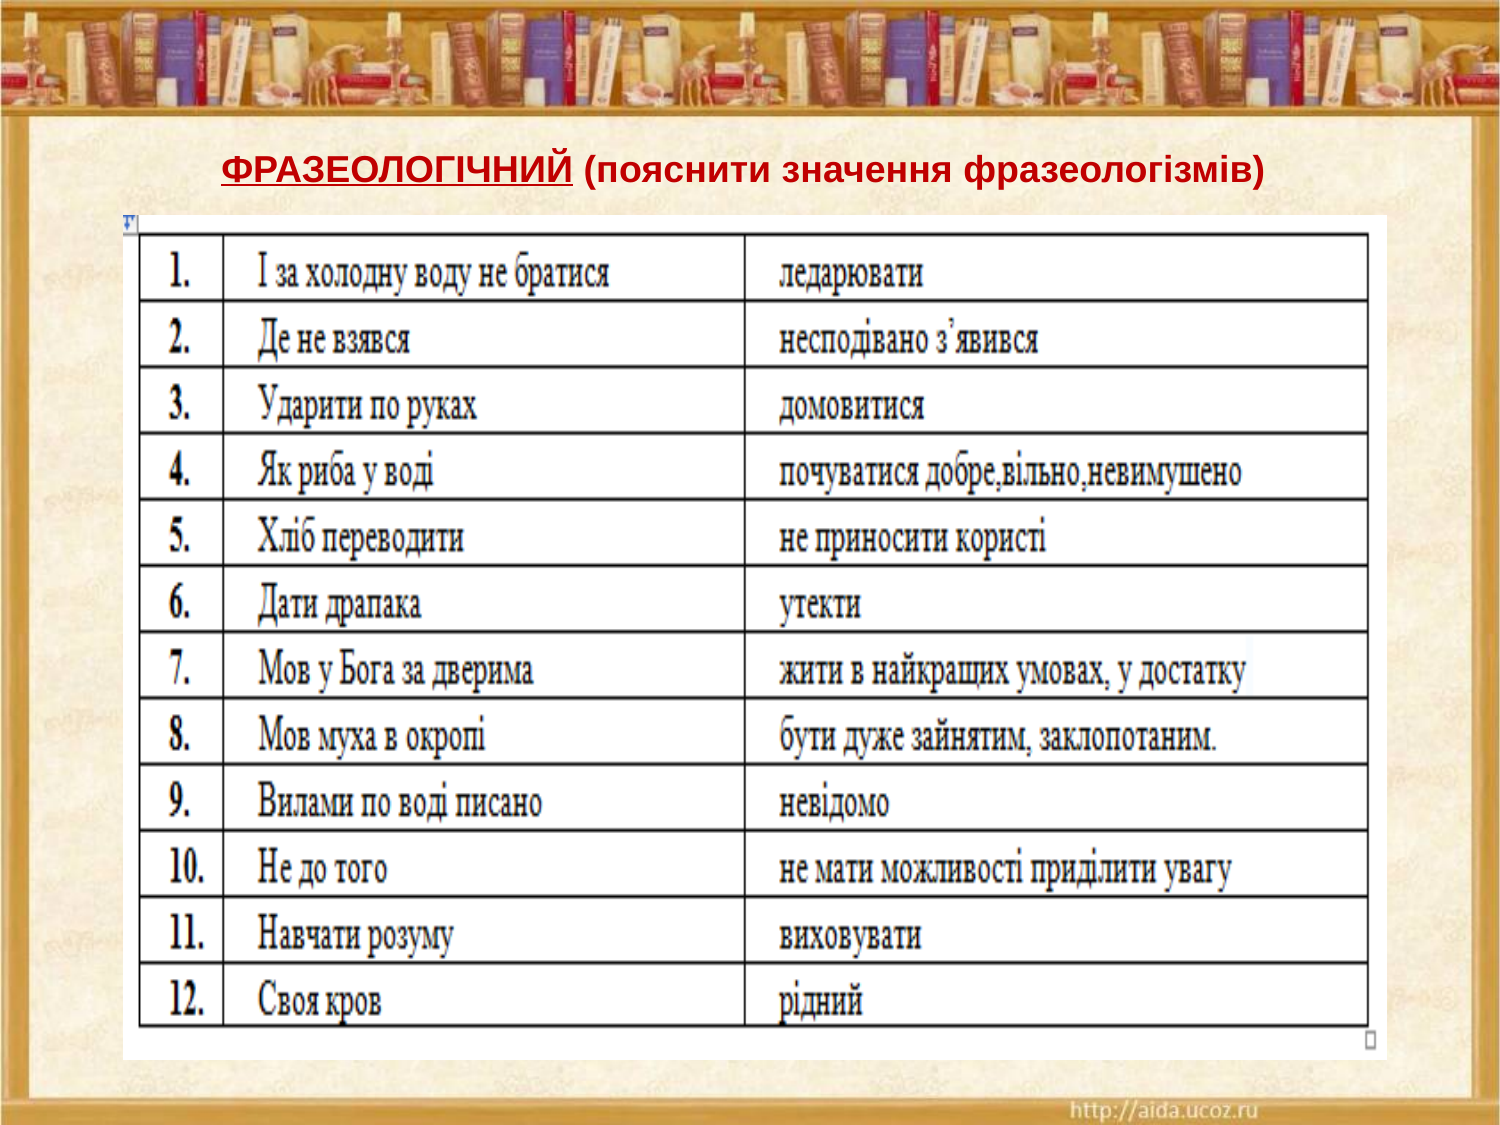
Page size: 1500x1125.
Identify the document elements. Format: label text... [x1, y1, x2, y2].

text_box ФРАЗЕОЛОГІЧНИЙ (пояснити значення фразеологізмів) [206, 137, 1353, 197]
picture [0, 0, 1500, 1125]
